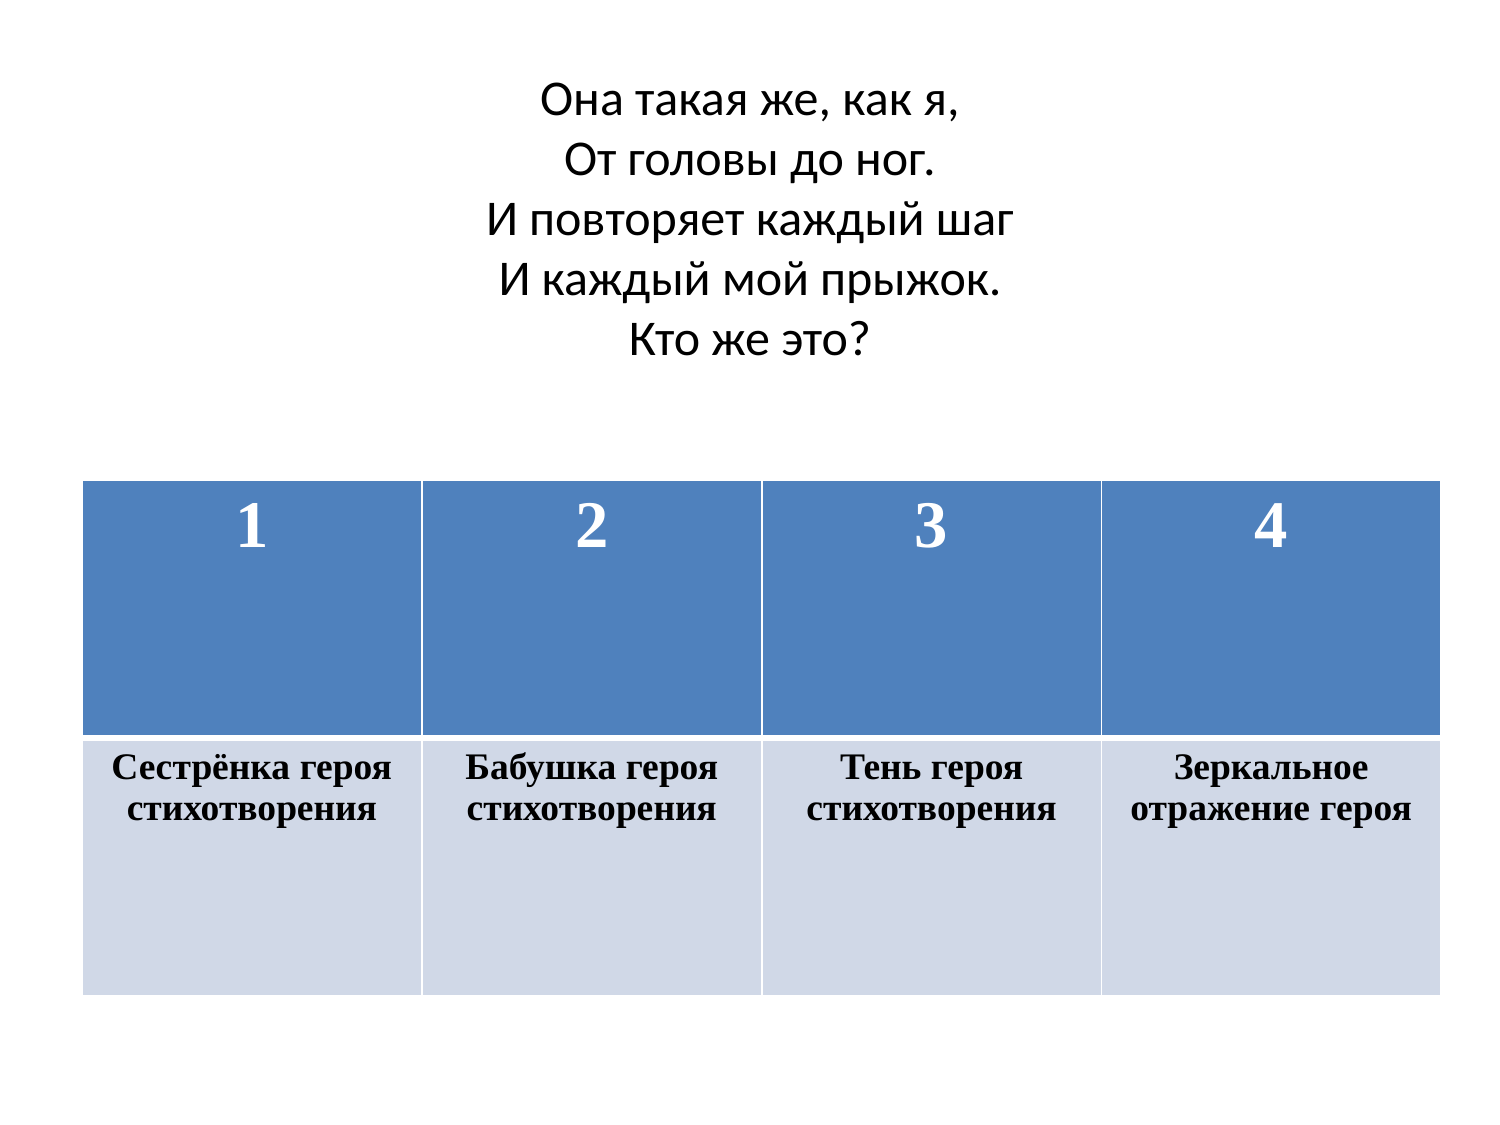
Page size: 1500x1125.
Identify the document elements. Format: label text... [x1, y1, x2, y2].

table_header 4 [1102, 481, 1440, 735]
table_header 1 [83, 481, 421, 735]
table_cell Бабушка героя стихотворения [423, 741, 761, 995]
table_cell Зеркальное отражение героя [1102, 741, 1440, 995]
table_header 3 [763, 481, 1101, 735]
table_header 2 [423, 481, 761, 735]
table_cell Сестрёнка героя стихотворения [83, 741, 421, 995]
table_cell Тень героя стихотворения [763, 741, 1101, 995]
title Она такая же, как я, От головы до ног. И повторяет каждый шаг И каждый мой прыжок. Кто же это? [75, 45, 1425, 387]
